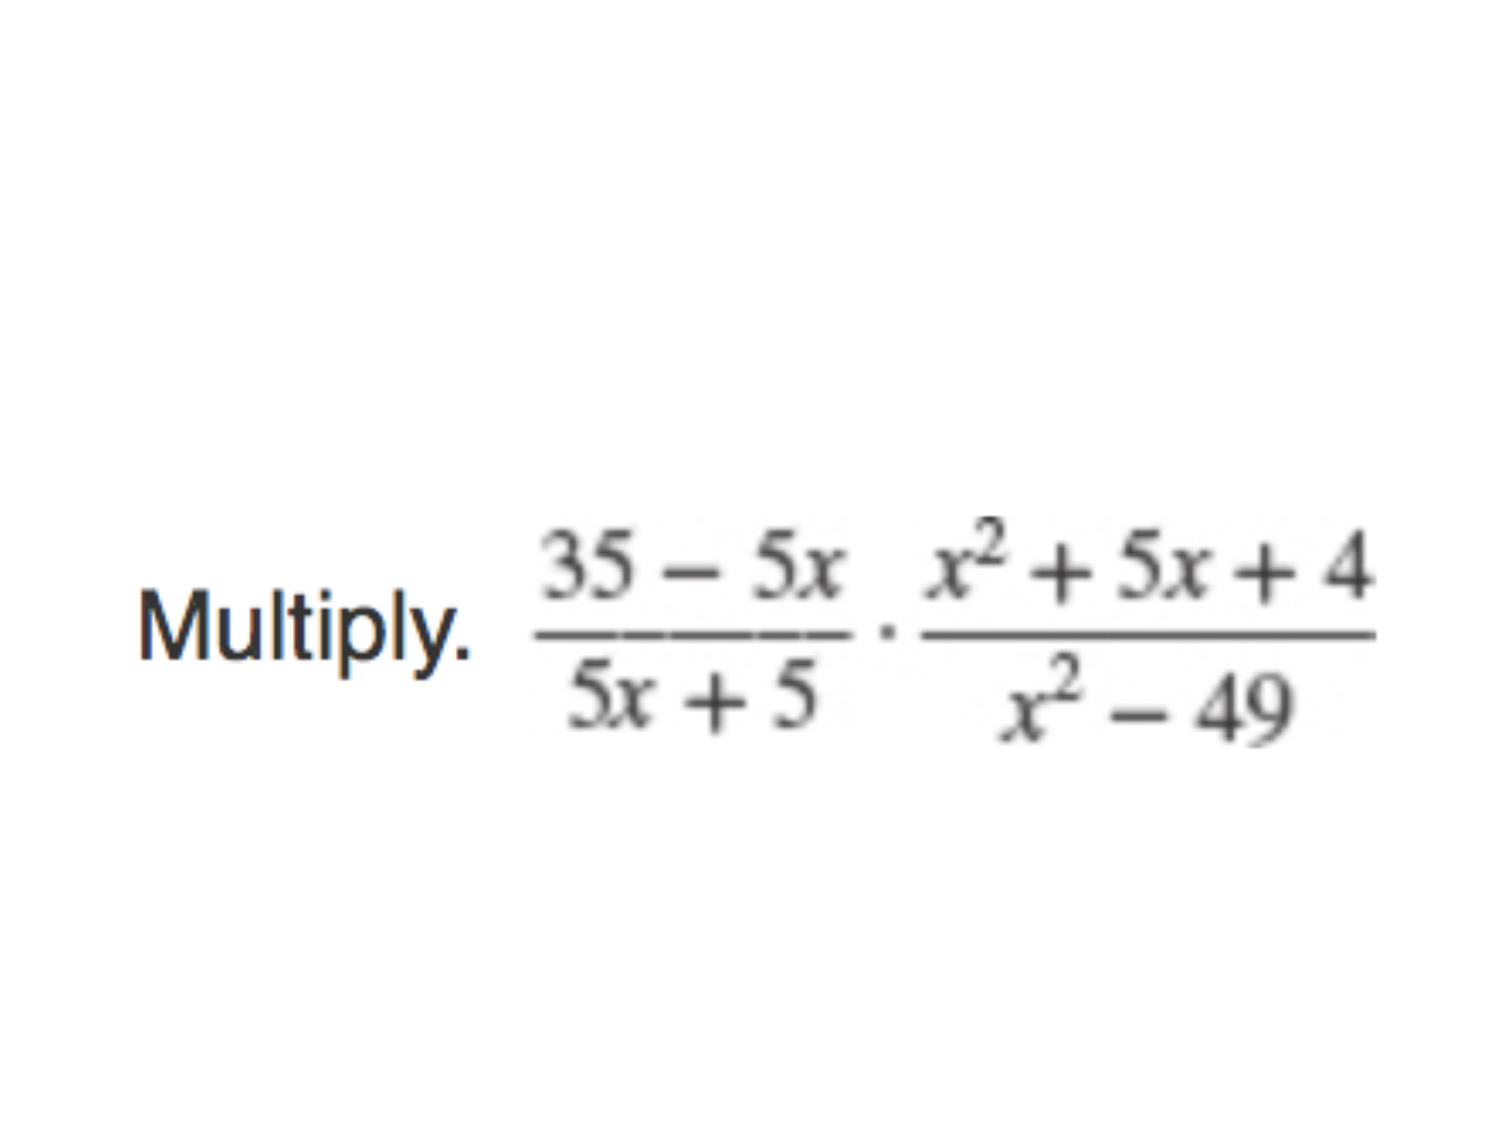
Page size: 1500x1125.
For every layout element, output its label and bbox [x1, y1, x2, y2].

list [74, 262, 1426, 1006]
